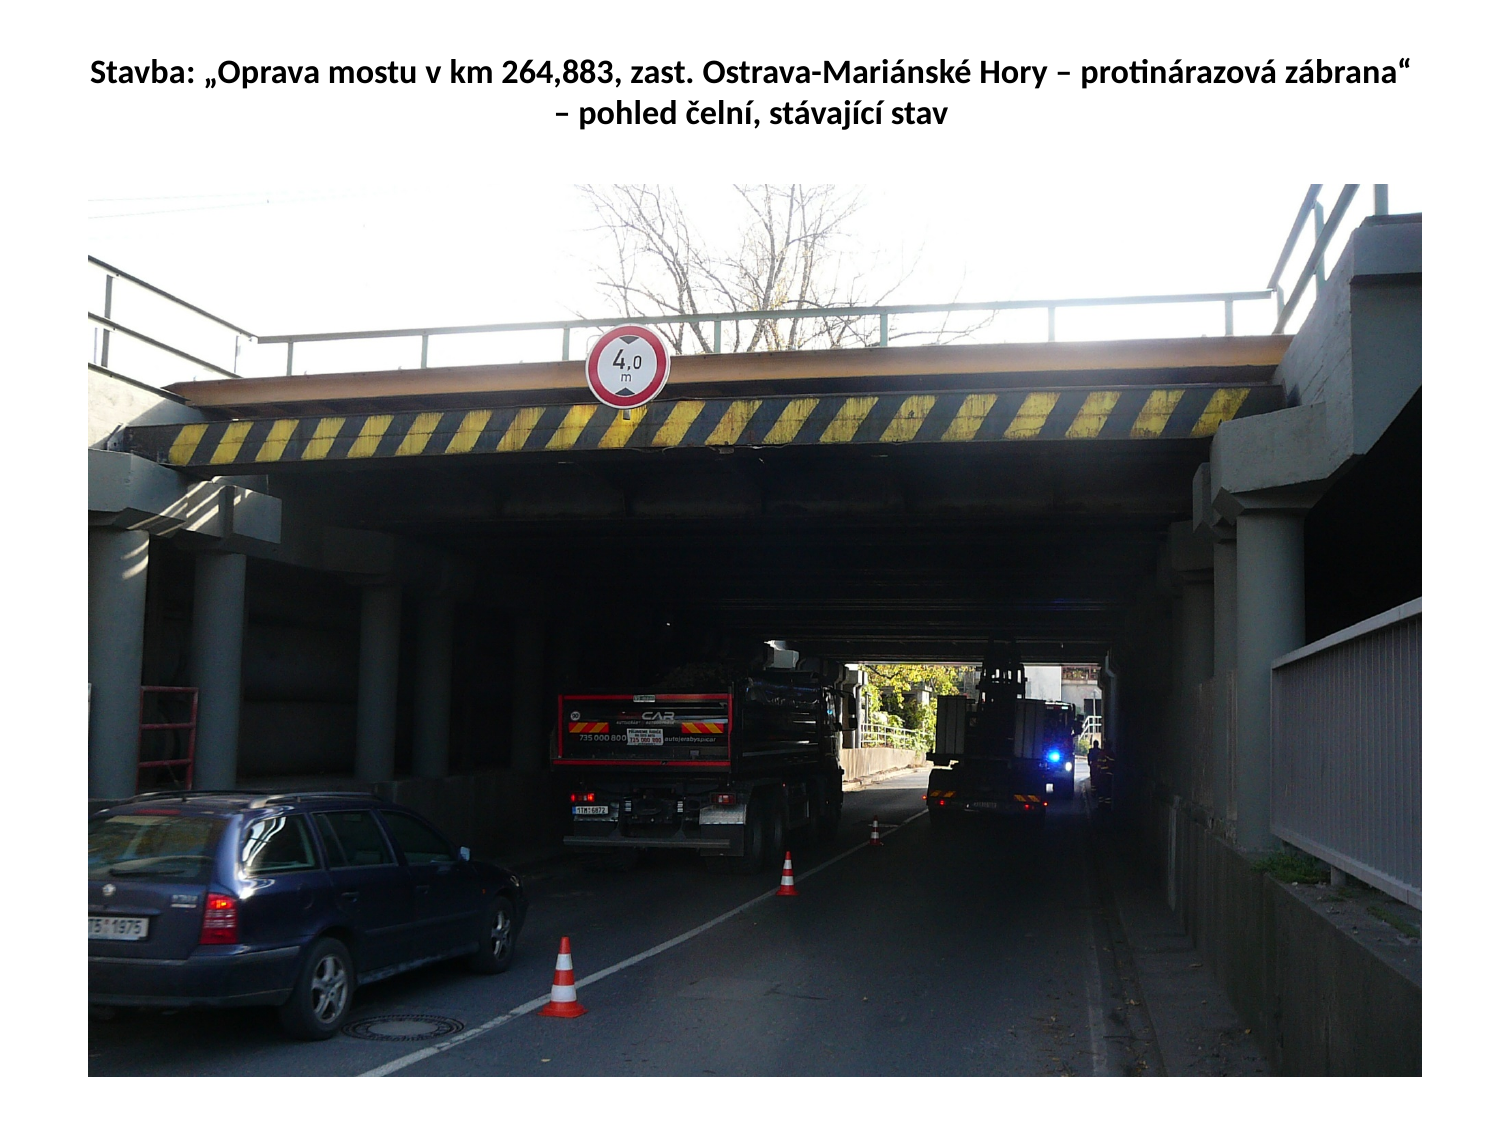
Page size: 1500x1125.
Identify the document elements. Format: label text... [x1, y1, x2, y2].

text_box Stavba: „Oprava mostu v km 264,883, zast. Ostrava-Mariánské Hory – protinárazová zábrana“ – pohled čelní, stávající stav [19, 30, 1483, 149]
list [88, 184, 1423, 1077]
